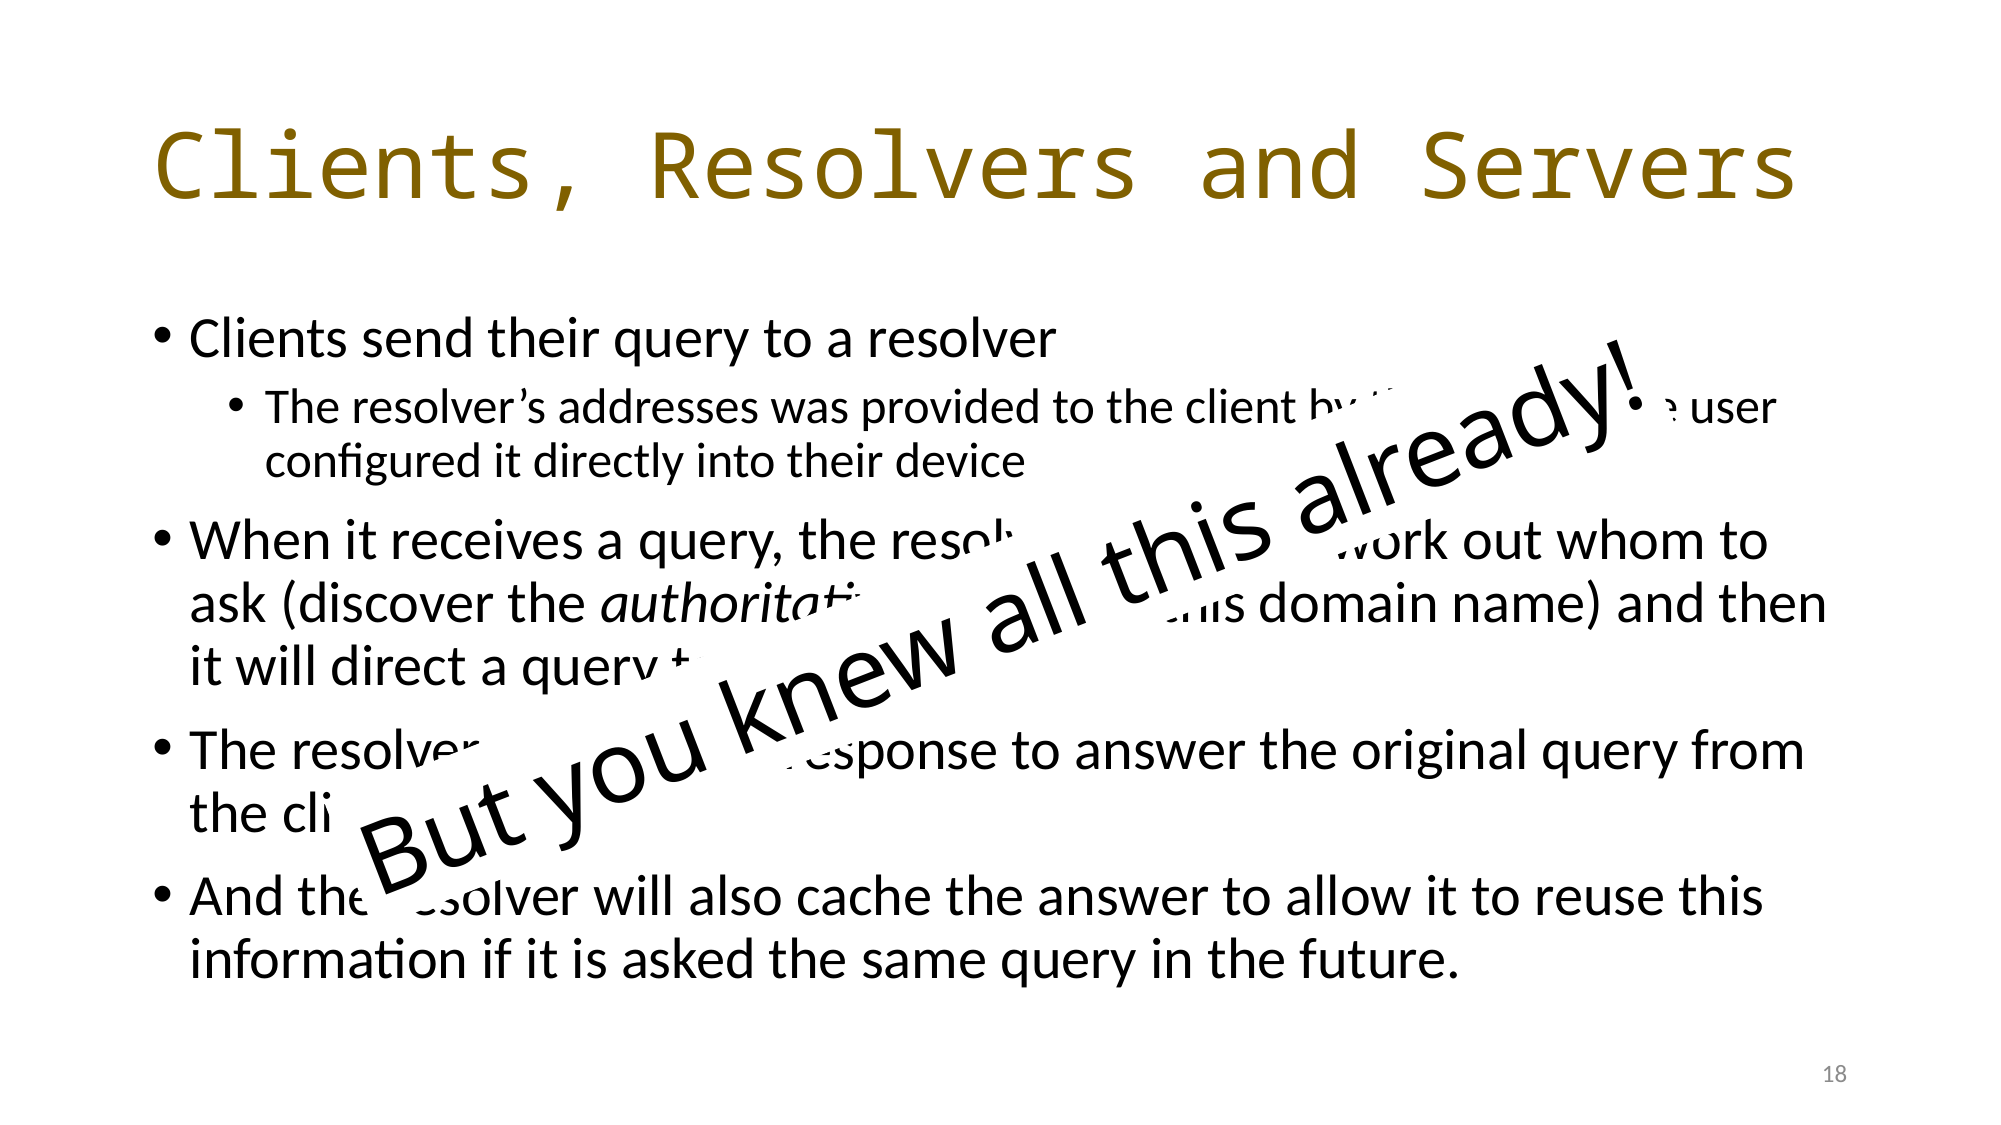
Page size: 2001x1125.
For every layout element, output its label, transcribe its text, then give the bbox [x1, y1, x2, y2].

slide_number 18 [1412, 1042, 1863, 1103]
list Clients send their query to a resolver The resolver’s addresses was provided to the client by their ISP, or the user configured it directly into their device When it receives a query, the resolver first must work out whom to ask (discover the authoritative server for this domain name) and then it will direct a query to this server The resolver will use this response to answer the original query from the client And the resolver will also cache the answer to allow it to reuse this information if it is asked the same query in the future. [137, 299, 1863, 1014]
text_box But you knew all this already! [324, 297, 1675, 929]
title Clients, Resolvers and Servers [137, 59, 1863, 278]
